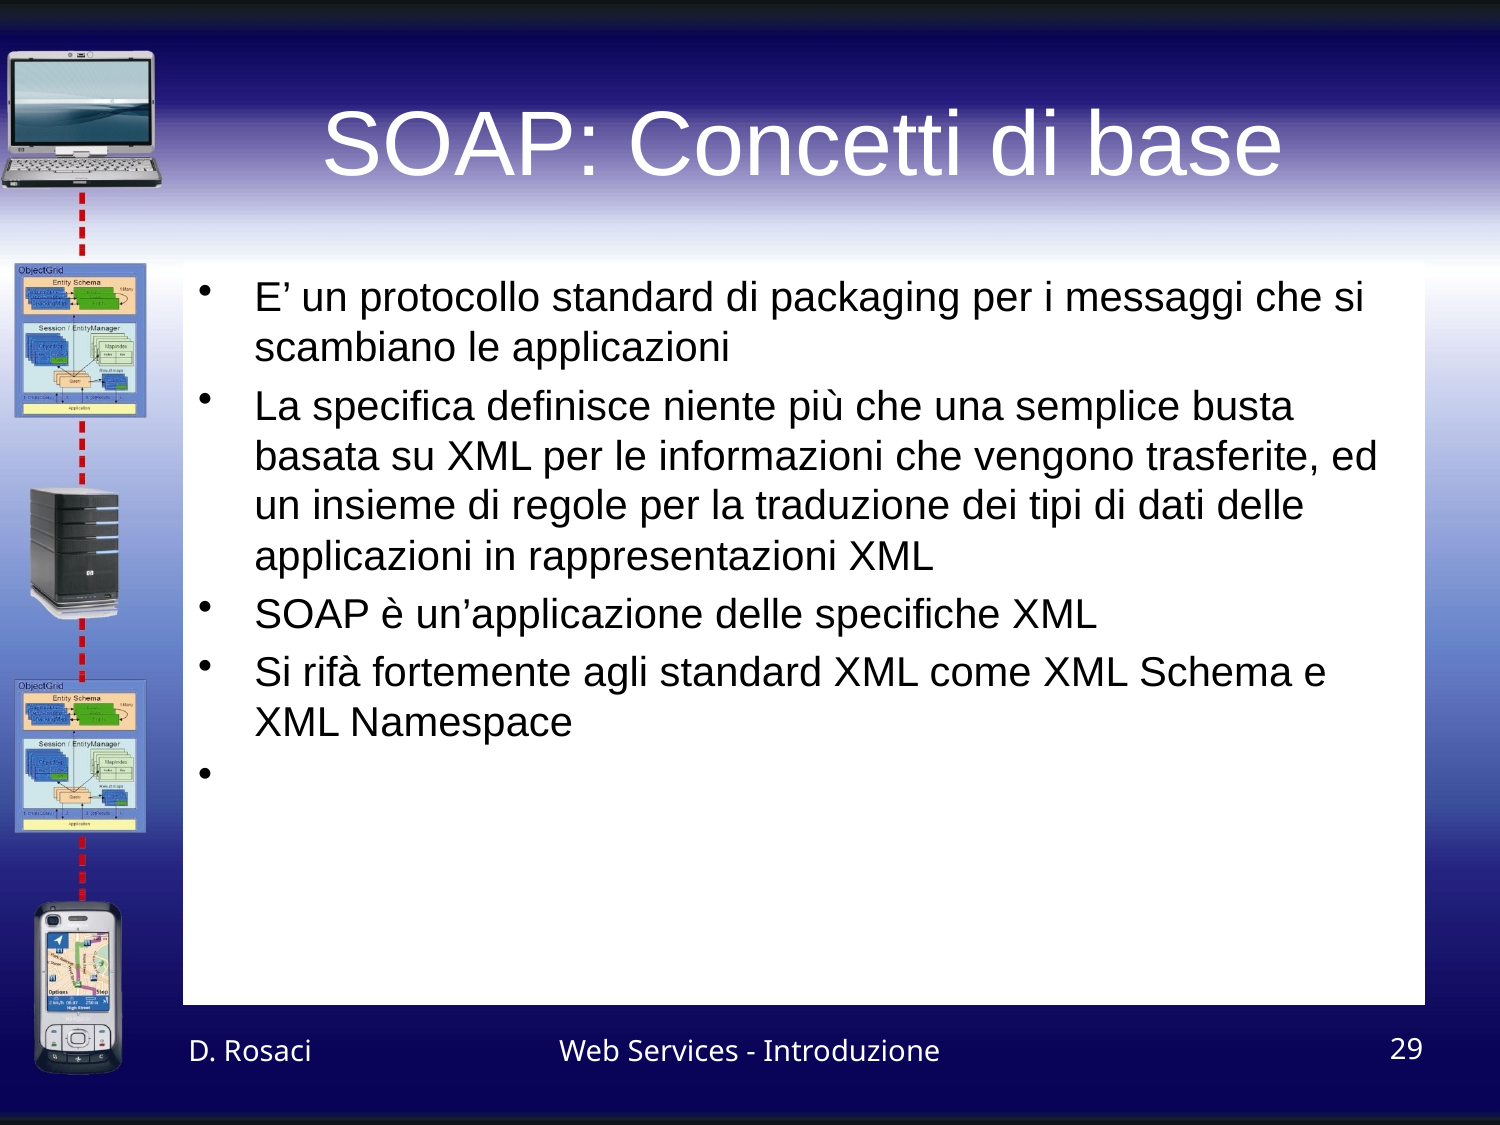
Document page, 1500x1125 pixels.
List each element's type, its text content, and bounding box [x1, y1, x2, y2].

slide_number D. Rosaci [74, 1024, 426, 1103]
list E’ un protocollo standard di packaging per i messaggi che si scambiano le applicazioni La specifica definisce niente più che una semplice busta basata su XML per le informazioni che vengono trasferite, ed un insieme di regole per la traduzione dei tipi di dati delle applicazioni in rappresentazioni XML SOAP è un’applicazione delle specifiche XML Si rifà fortemente agli standard XML come XML Schema e XML Namespace [182, 262, 1426, 1006]
picture [0, 0, 1500, 1125]
footer Web Services - Introduzione [512, 1024, 988, 1103]
title SOAP: Concetti di base [182, 44, 1426, 233]
